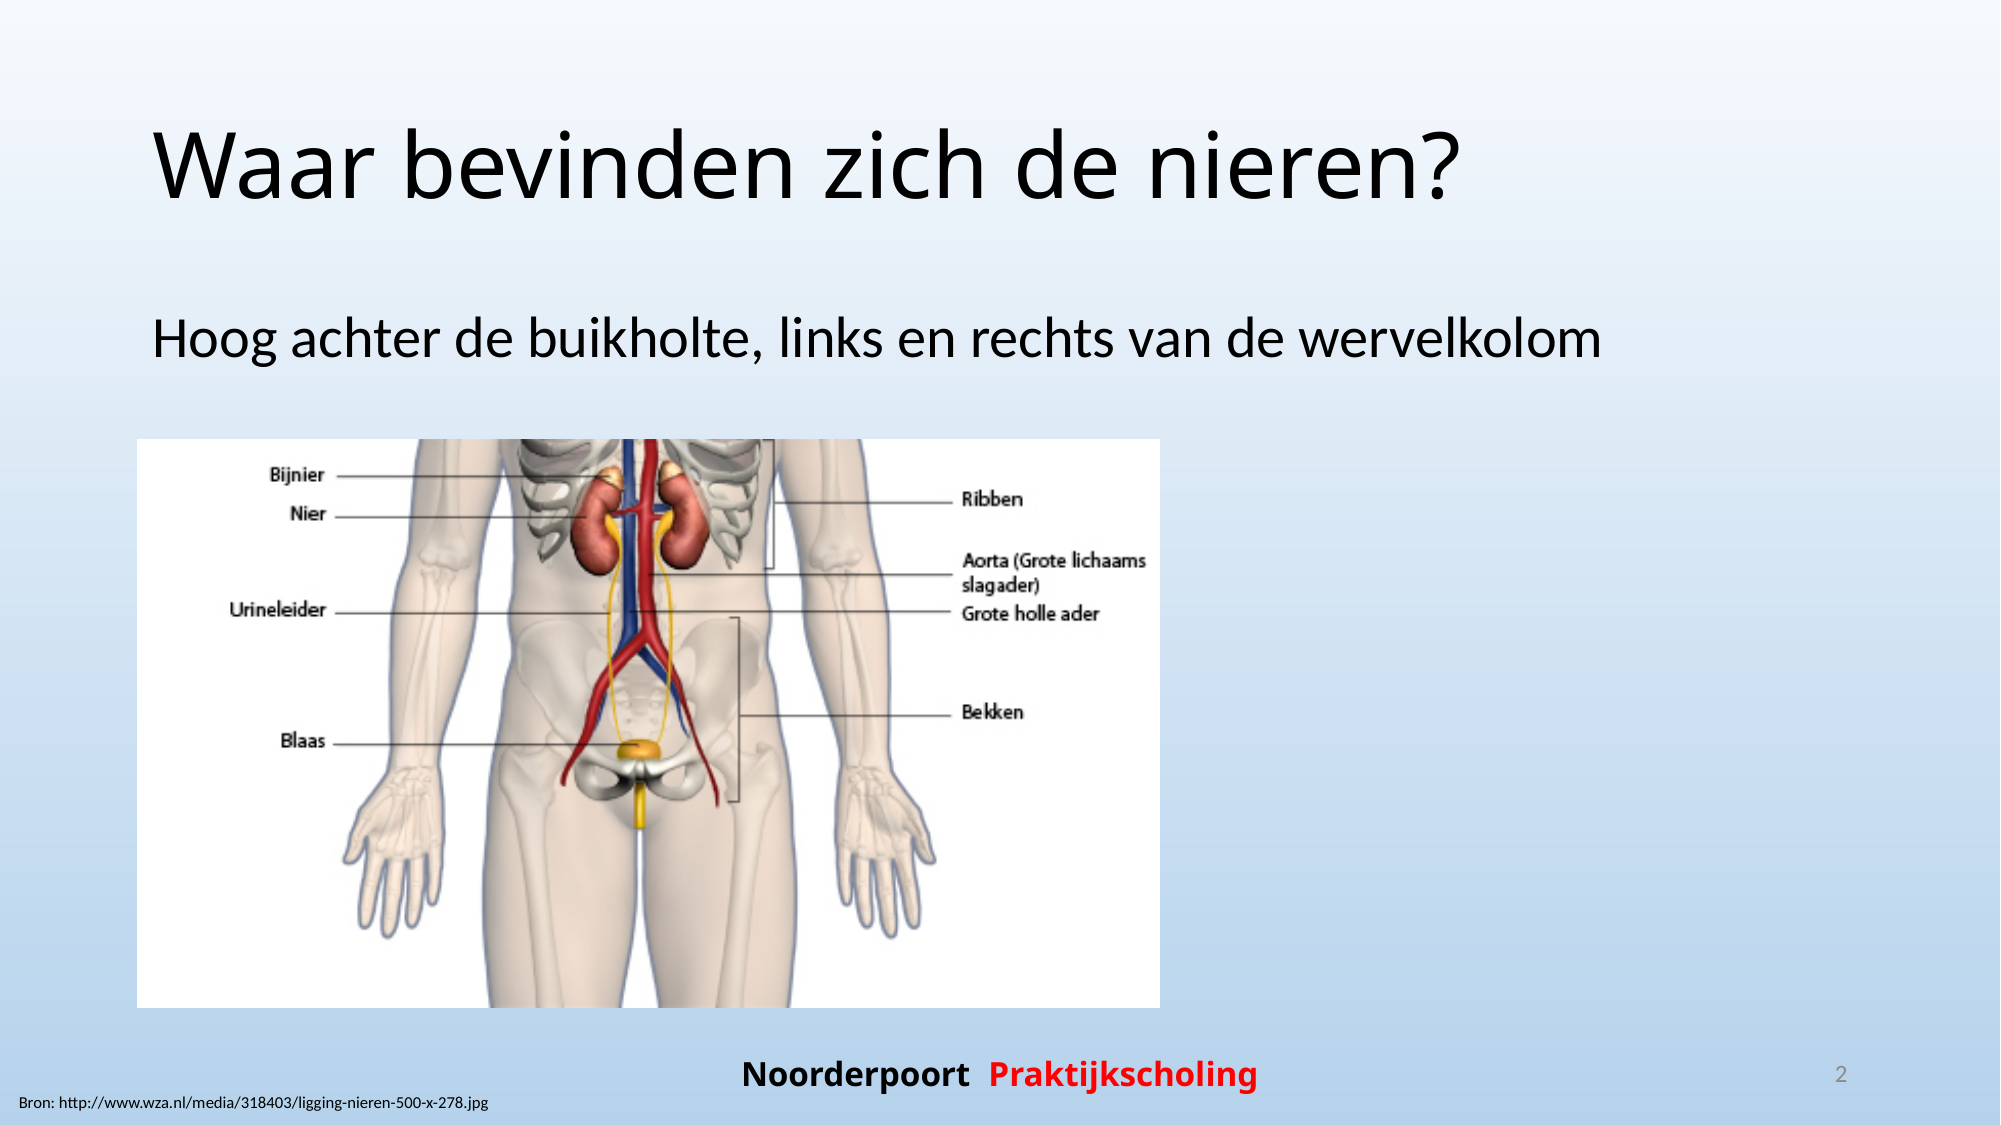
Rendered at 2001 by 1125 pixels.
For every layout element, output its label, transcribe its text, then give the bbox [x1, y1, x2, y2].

footer Noorderpoort Praktijkscholing [662, 1042, 1338, 1103]
list Hoog achter de buikholte, links en rechts van de wervelkolom [137, 299, 1863, 1014]
title Waar bevinden zich de nieren? [137, 59, 1863, 278]
text_box Bron: http://www.wza.nl/media/318403/ligging-nieren-500-x-278.jpg [3, 1084, 505, 1120]
picture [137, 439, 1160, 1008]
slide_number 2 [1412, 1042, 1863, 1103]
